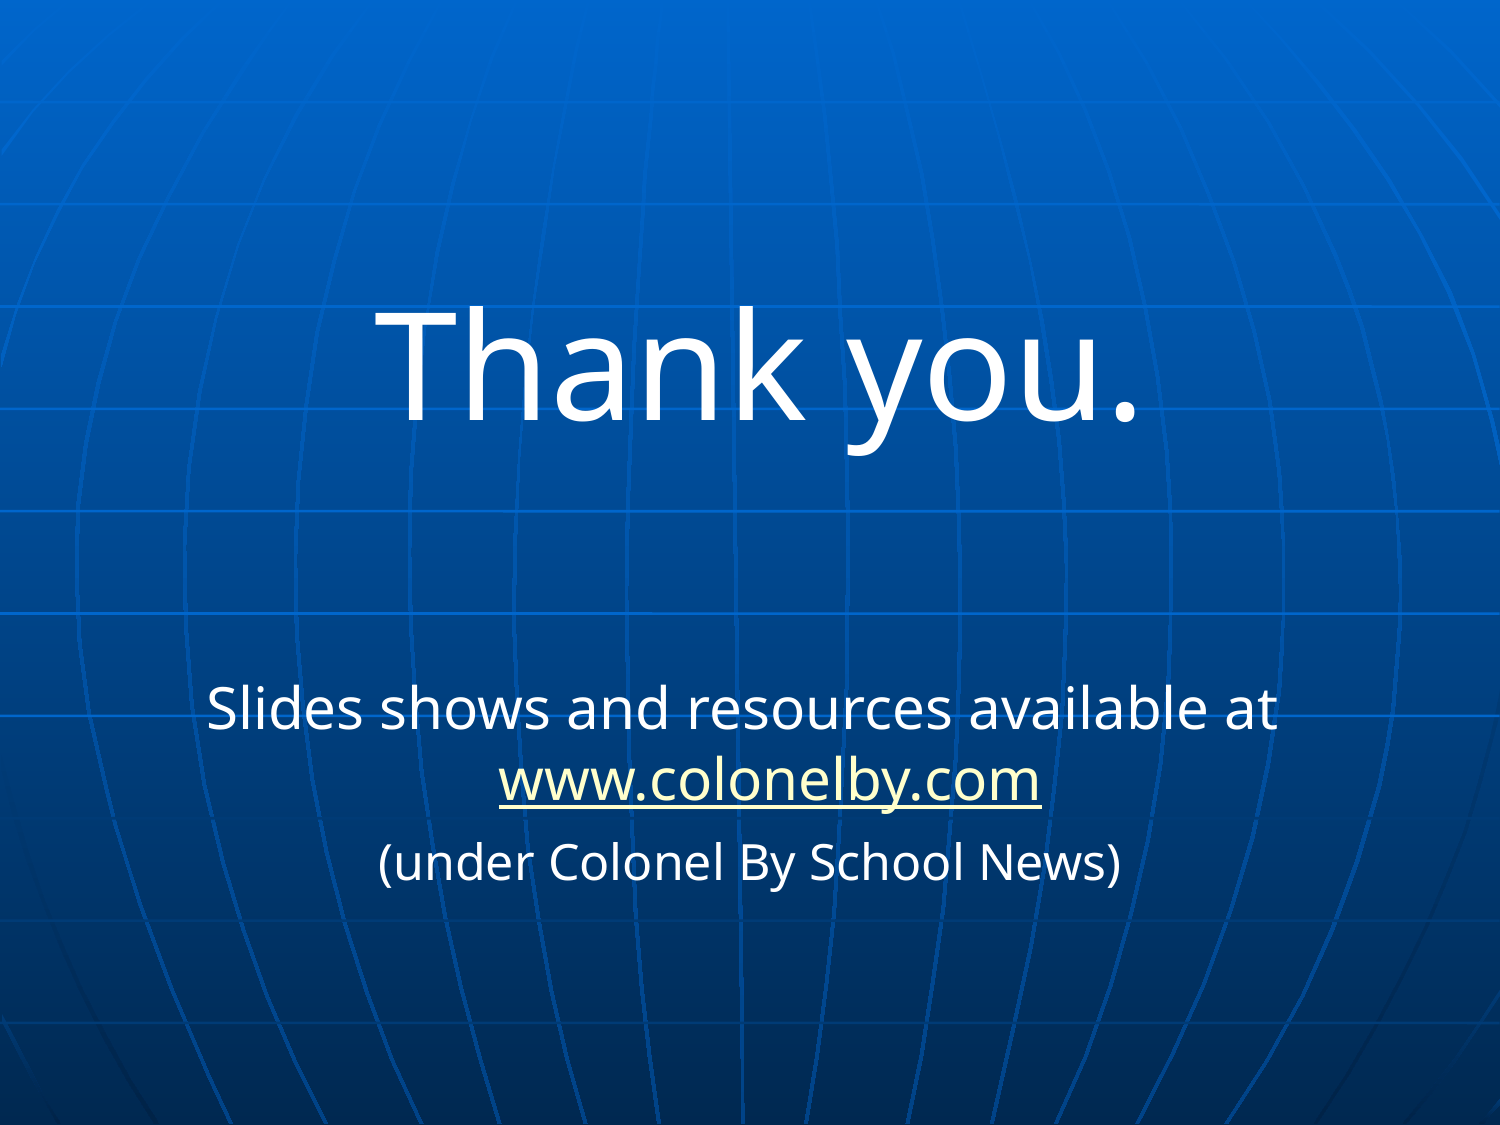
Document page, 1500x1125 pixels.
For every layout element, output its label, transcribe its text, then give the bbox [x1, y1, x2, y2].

list Thank you. Slides shows and resources available at www.colonelby.com (under Colonel By School News) [74, 262, 1426, 1006]
